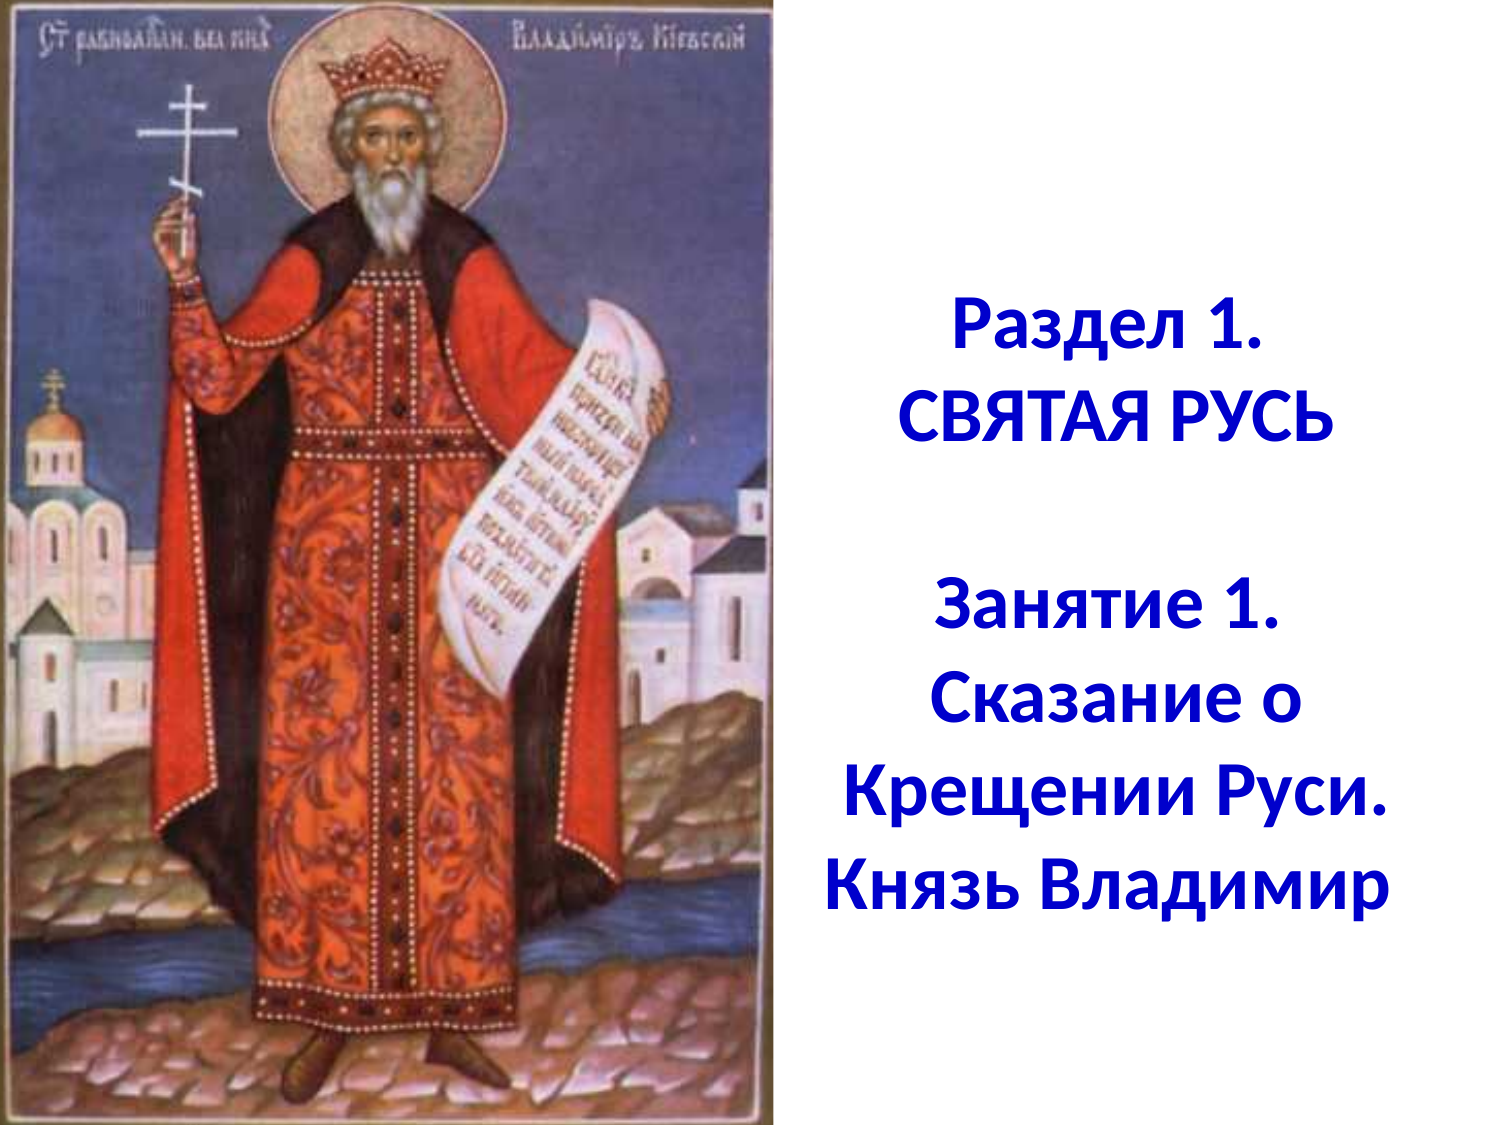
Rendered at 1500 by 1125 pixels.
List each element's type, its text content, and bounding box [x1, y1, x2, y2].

title Раздел 1. СВЯТАЯ РУСЬ Занятие 1. Сказание о Крещении Руси. Князь Владимир [785, 164, 1450, 938]
picture [0, 0, 774, 1125]
